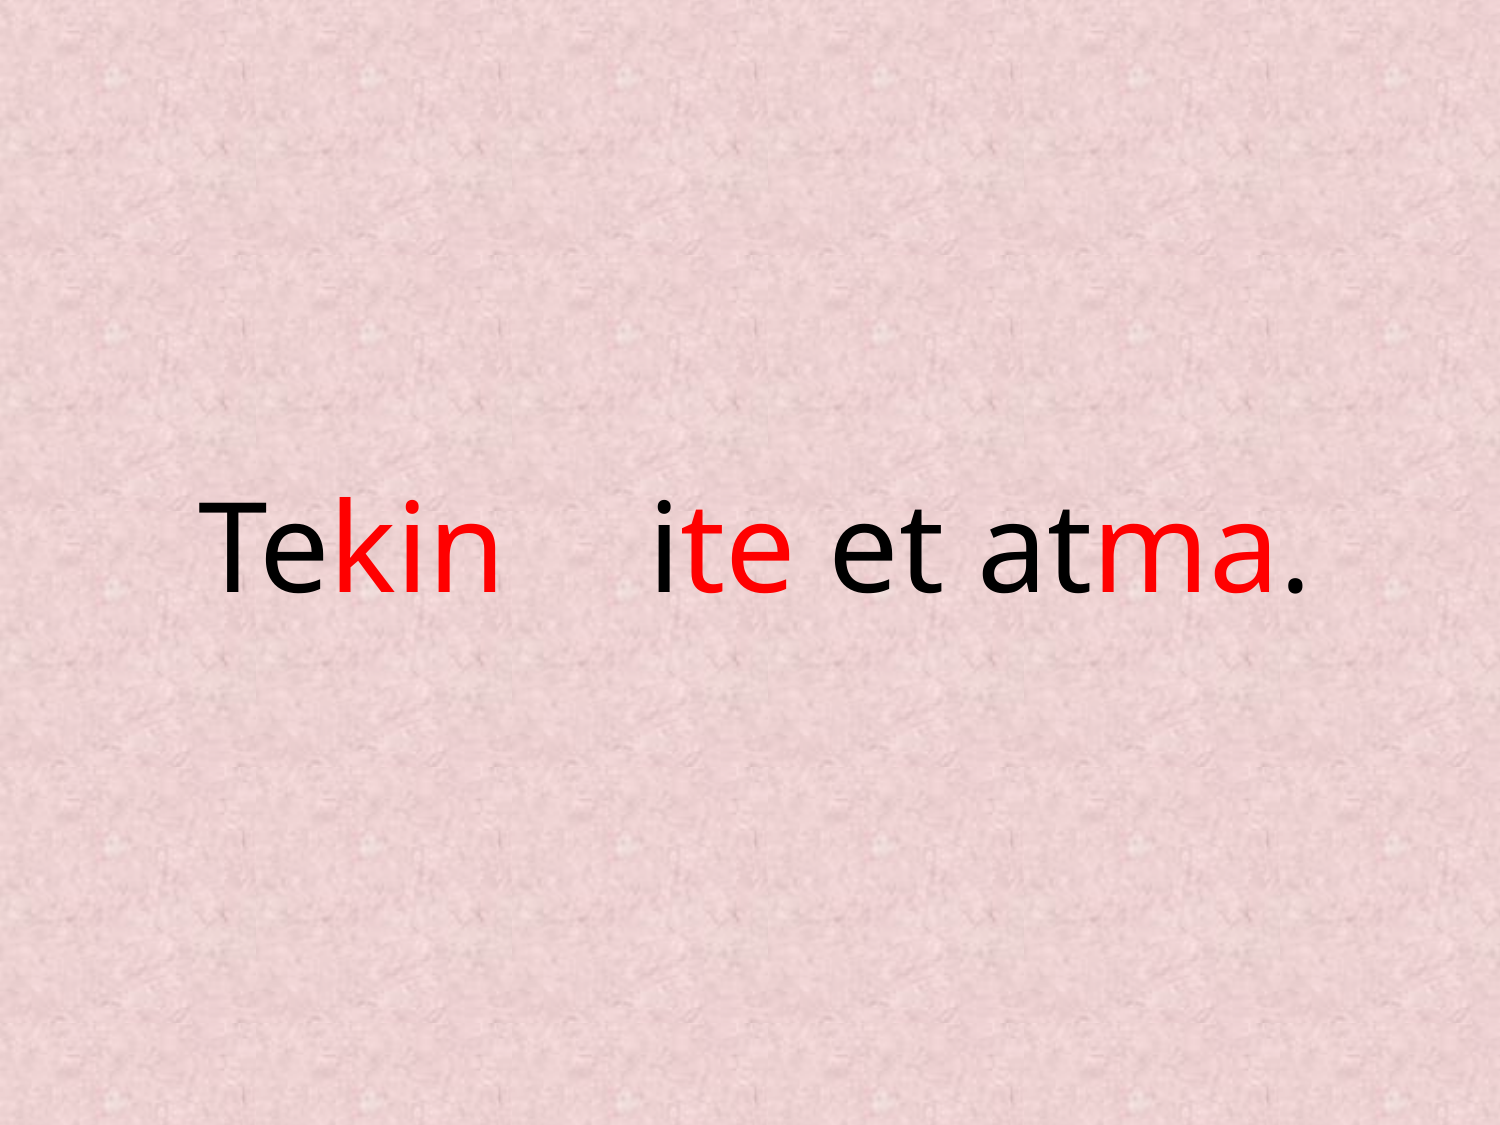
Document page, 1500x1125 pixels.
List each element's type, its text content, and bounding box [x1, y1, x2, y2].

title Tekin ite et atma. [117, 421, 1393, 663]
